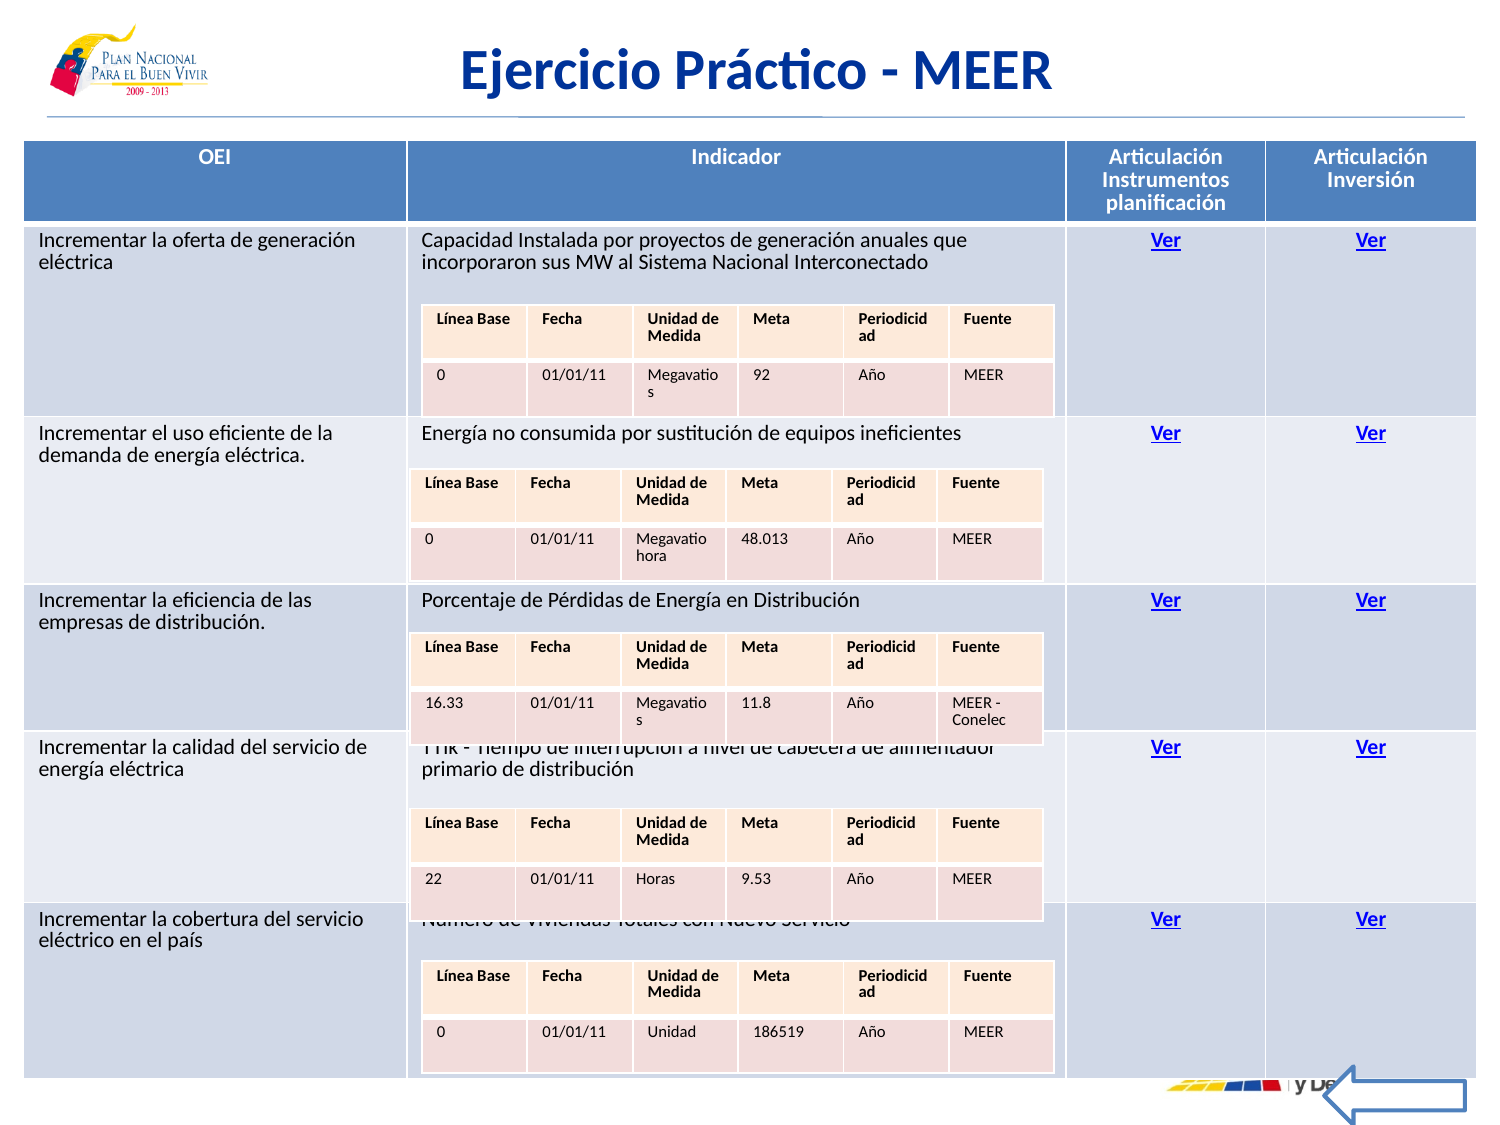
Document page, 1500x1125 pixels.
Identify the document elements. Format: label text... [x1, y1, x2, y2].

table_cell 0 [411, 528, 515, 580]
table_cell 01/01/11 [516, 692, 620, 744]
table_cell Ver [1266, 903, 1476, 1078]
table_cell Año [844, 1020, 948, 1072]
table_header Unidad de Medida [622, 470, 725, 522]
table_header Periodicidad [844, 306, 948, 358]
table_cell 0 [423, 363, 526, 416]
table_cell 01/01/11 [516, 528, 620, 580]
table_cell 186519 [739, 1020, 843, 1072]
table_cell Ver [1266, 585, 1476, 730]
table_header Fecha [528, 306, 632, 358]
table_cell Ver [1067, 732, 1265, 902]
table_cell 11.8 [727, 692, 831, 744]
table_cell 92 [739, 363, 843, 416]
table_header Línea Base [423, 306, 526, 358]
table_header Meta [727, 470, 831, 522]
table_header Fecha [528, 962, 632, 1014]
table_cell Ver [1067, 417, 1265, 583]
table_cell 48.013 [727, 528, 831, 580]
table_cell MEER - Conelec [938, 692, 1042, 744]
table_header Articulación Instrumentos planificación [1067, 141, 1265, 221]
table_header Periodicidad [833, 634, 936, 686]
table_cell 01/01/11 [528, 1020, 632, 1072]
table_header Indicador [408, 141, 1065, 221]
table_cell Incrementar la oferta de generación eléctrica [24, 227, 406, 416]
table_cell Megavatios [622, 692, 725, 744]
table_header Unidad de Medida [634, 962, 737, 1014]
table_cell 16.33 [411, 692, 515, 744]
table_header Periodicidad [833, 470, 936, 522]
picture [1467, 1080, 1473, 1100]
table_header Meta [727, 809, 831, 862]
table_header Fuente [938, 809, 1042, 862]
table_cell Año [844, 363, 948, 416]
table_cell Energía no consumida por sustitución de equipos ineficientes [408, 417, 1065, 583]
table_header Meta [727, 634, 831, 686]
table_cell Incrementar la cobertura del servicio eléctrico en el país [24, 903, 406, 1078]
picture [46, 17, 211, 106]
table_header Periodicidad [844, 962, 948, 1014]
table_cell Año [833, 867, 936, 920]
table_header Fecha [516, 634, 620, 686]
table_cell Ver [1266, 227, 1476, 416]
table_cell 0 [423, 1020, 526, 1072]
table_header Fecha [516, 470, 620, 522]
table_cell MEER [938, 528, 1042, 580]
table_header Unidad de Medida [622, 634, 725, 686]
table_header Línea Base [411, 470, 515, 522]
table_cell Ver [1067, 227, 1265, 416]
table_cell Incrementar la eficiencia de las empresas de distribución. [24, 585, 406, 730]
table_cell 01/01/11 [528, 363, 632, 416]
table_header Fuente [938, 470, 1042, 522]
table_header Línea Base [411, 634, 515, 686]
table_header Unidad de Medida [634, 306, 737, 358]
table_cell Ver [1266, 732, 1476, 902]
table_cell Megavatios [634, 363, 737, 416]
table_cell Ver [1067, 585, 1265, 730]
table_header Línea Base [411, 809, 515, 862]
table_cell Ver [1266, 417, 1476, 583]
table_cell Capacidad Instalada por proyectos de generación anuales que incorporaron sus MW al Sistema Nacional Interconectado [408, 227, 1065, 416]
text_box Ejercicio Práctico - MEER [81, 0, 1432, 98]
table_header Fuente [950, 306, 1053, 358]
table_header Periodicidad [833, 809, 936, 862]
table_cell Año [833, 528, 936, 580]
table_header Fecha [516, 809, 620, 862]
table_cell Incrementar el uso eficiente de la demanda de energía eléctrica. [24, 417, 406, 583]
table_header Fuente [938, 634, 1042, 686]
table_cell 22 [411, 867, 515, 920]
table_cell Ver [1067, 903, 1265, 1078]
table_header Fuente [950, 962, 1053, 1014]
table_header OEI [24, 141, 406, 221]
table_header Línea Base [423, 962, 526, 1014]
text_box [1322, 1064, 1467, 1125]
table_cell MEER [950, 363, 1053, 416]
table_cell 01/01/11 [516, 867, 620, 920]
table_cell Horas [622, 867, 725, 920]
table_cell Unidad [634, 1020, 737, 1072]
table_header Meta [739, 962, 843, 1014]
table_cell Número de Viviendas Totales con Nuevo Servicio [408, 903, 1065, 1078]
table_header Meta [739, 306, 843, 358]
table_cell MEER [938, 867, 1042, 920]
table_cell Año [833, 692, 936, 744]
table_header Articulación Inversión [1266, 141, 1476, 221]
table_header Unidad de Medida [622, 809, 725, 862]
table_cell Porcentaje de Pérdidas de Energía en Distribución [408, 585, 1065, 730]
table_cell Megavatio hora [622, 528, 725, 580]
table_cell Incrementar la calidad del servicio de energía eléctrica [24, 732, 406, 902]
table_cell MEER [950, 1020, 1053, 1072]
table_cell TTIk - Tiempo de interrupción a nivel de cabecera de alimentador primario de distribución [408, 732, 1065, 902]
picture [1160, 1080, 1335, 1100]
table_cell 9.53 [727, 867, 831, 920]
